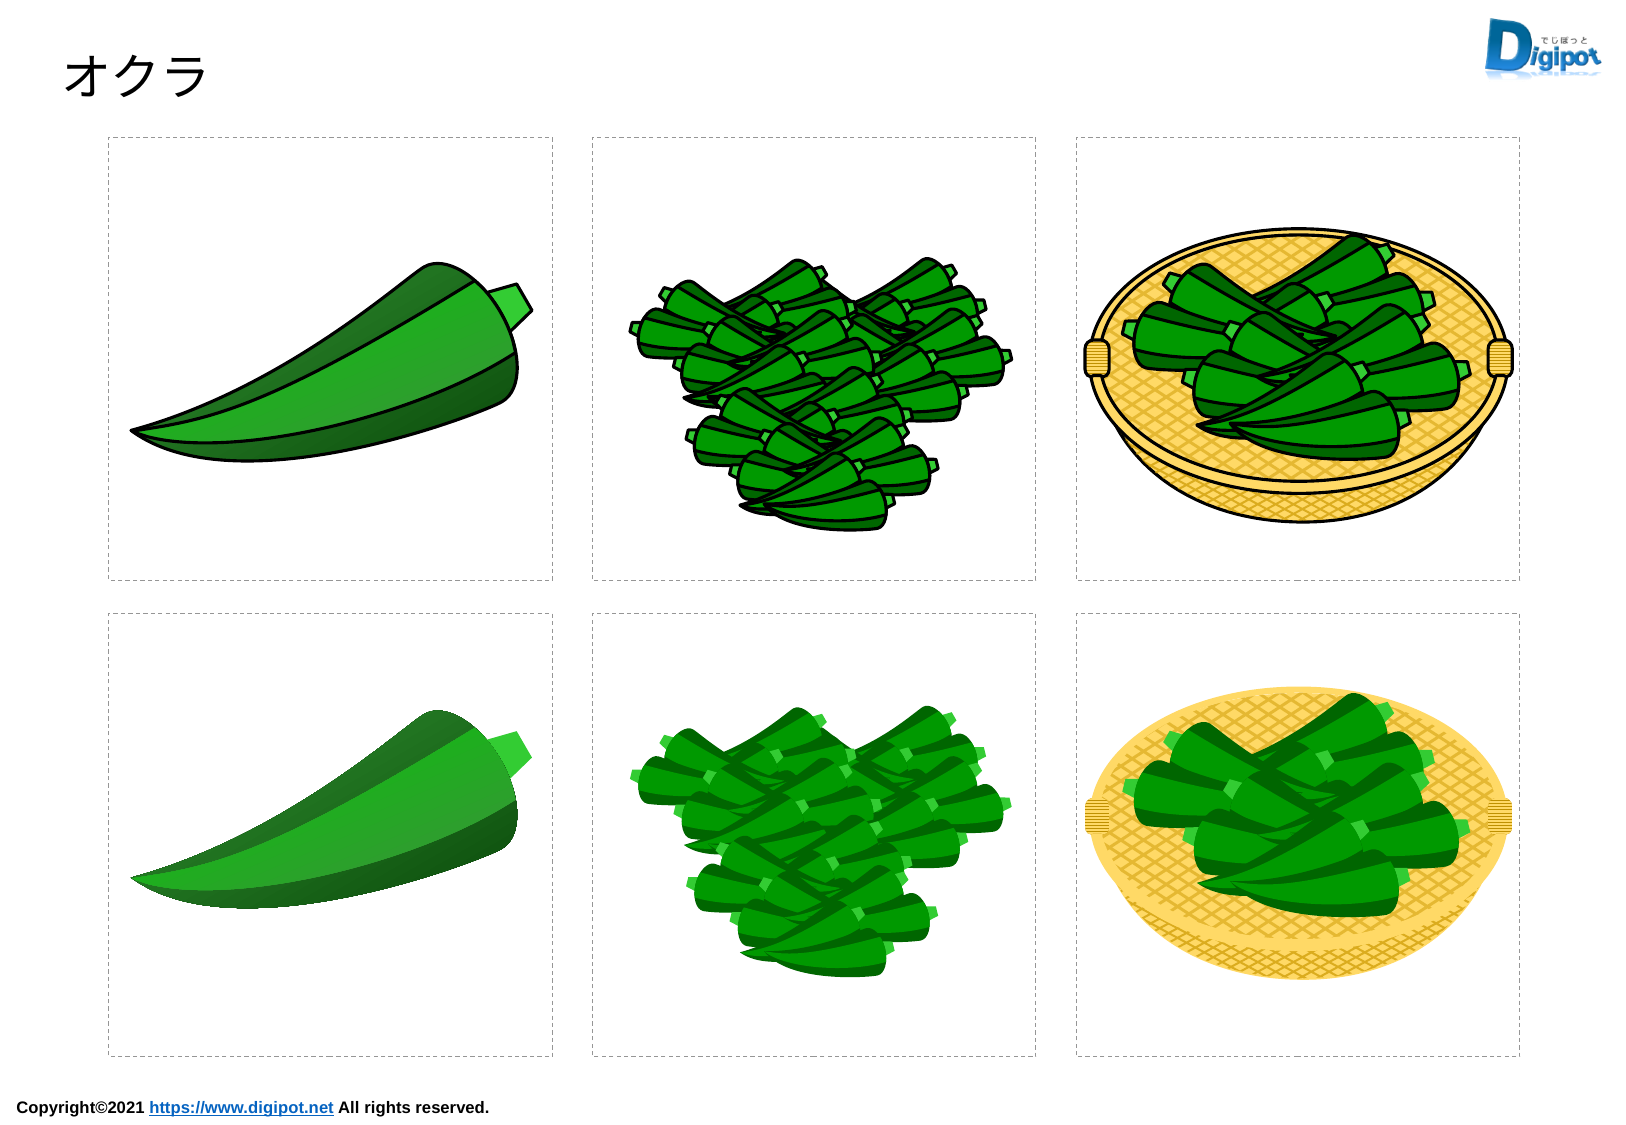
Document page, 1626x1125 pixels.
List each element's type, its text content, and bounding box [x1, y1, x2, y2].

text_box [630, 711, 1011, 987]
picture [1485, 18, 1602, 82]
text_box オクラ [46, 38, 226, 113]
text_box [133, 729, 528, 933]
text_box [1084, 228, 1513, 523]
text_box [133, 281, 528, 486]
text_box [630, 264, 1011, 540]
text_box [1084, 686, 1513, 980]
